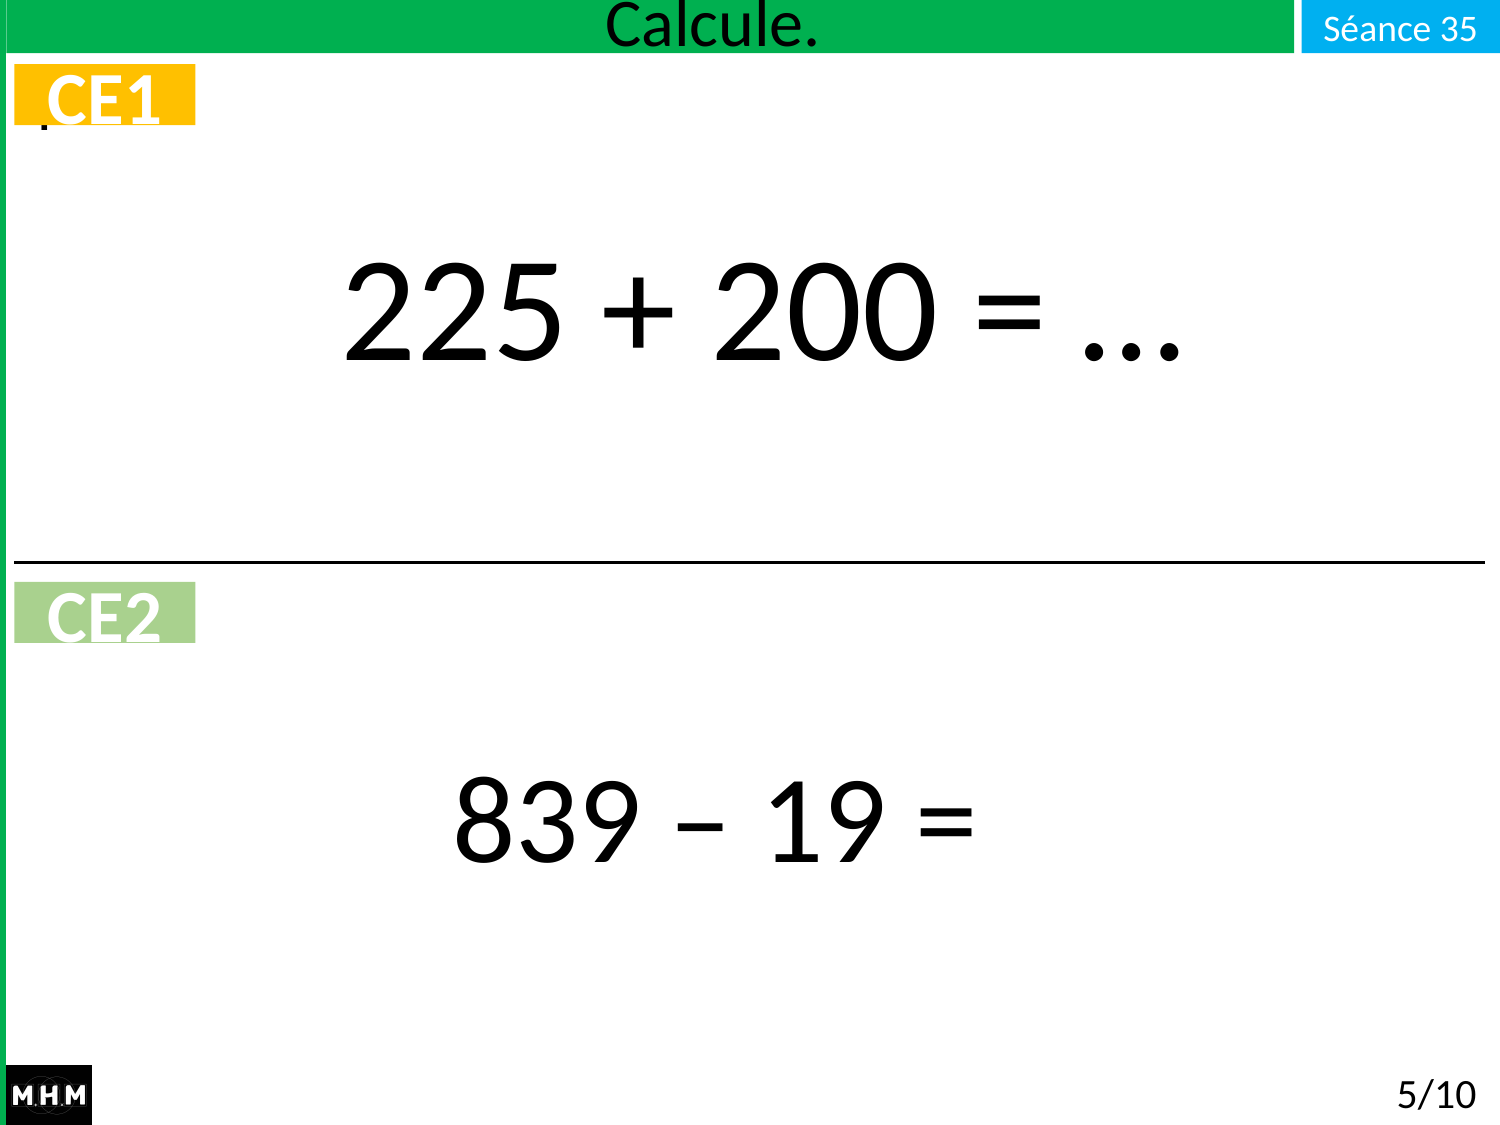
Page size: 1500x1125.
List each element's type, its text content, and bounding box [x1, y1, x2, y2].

list 5/10 [1373, 1064, 1500, 1125]
picture [6, 1065, 92, 1125]
text_box CE1 [13, 63, 196, 126]
text_box 225 + 200 = … [325, 203, 1261, 399]
text_box CE2 [13, 581, 196, 644]
title Calcule. [589, 0, 1500, 69]
text_box 839 – 19 = [437, 730, 1237, 895]
